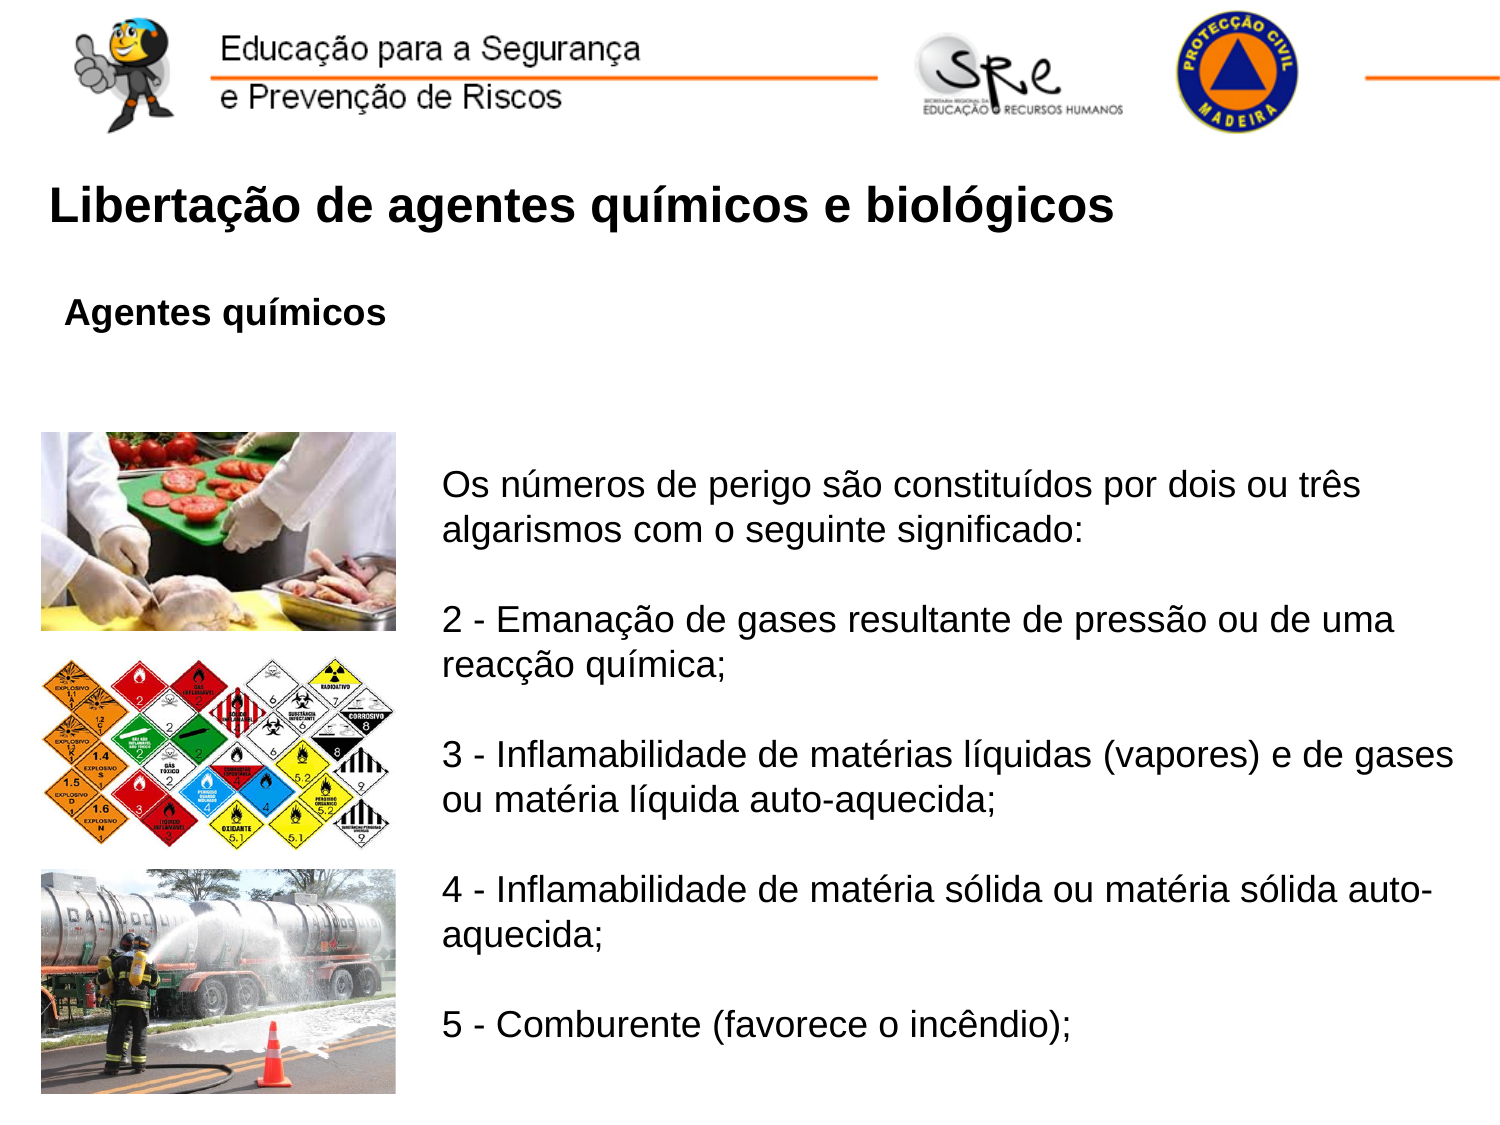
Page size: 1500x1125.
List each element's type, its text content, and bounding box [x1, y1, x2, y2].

text_box Os números de perigo são constituídos por dois ou três algarismos com o seguinte significado: 2 - Emanação de gases resultante de pressão ou de uma reacção química; 3 - Inflamabilidade de matérias líquidas (vapores) e de gases ou matéria líquida auto-aquecida; 4 - Inflamabilidade de matéria sólida ou matéria sólida auto-aquecida; 5 - Comburente (favorece o incêndio); [427, 452, 1500, 1053]
text_box Agentes químicos [48, 280, 402, 341]
picture [0, 0, 1500, 1125]
text_box Libertação de agentes químicos e biológicos [34, 165, 1131, 240]
